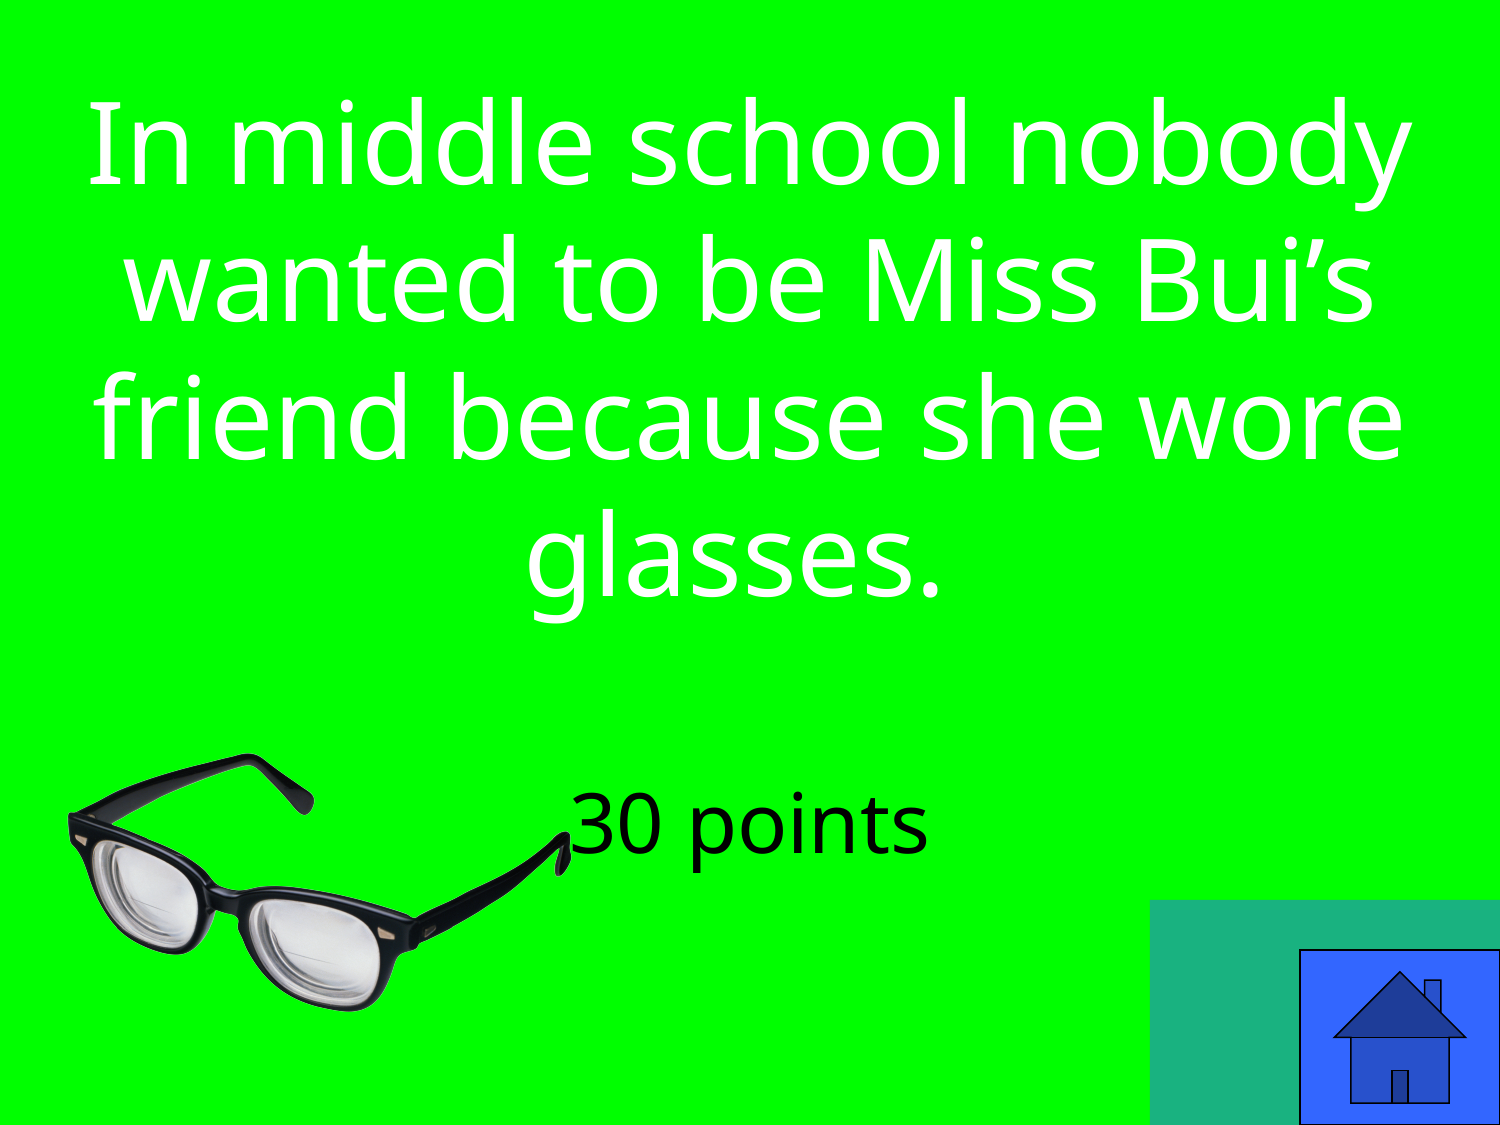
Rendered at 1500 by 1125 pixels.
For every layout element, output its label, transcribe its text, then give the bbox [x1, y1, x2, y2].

text_box In middle school nobody wanted to be Miss Bui’s friend because she wore glasses. 30 points [37, 62, 1463, 878]
picture [62, 749, 575, 1017]
text_box [1299, 950, 1500, 1125]
text_box [1149, 899, 1500, 1125]
